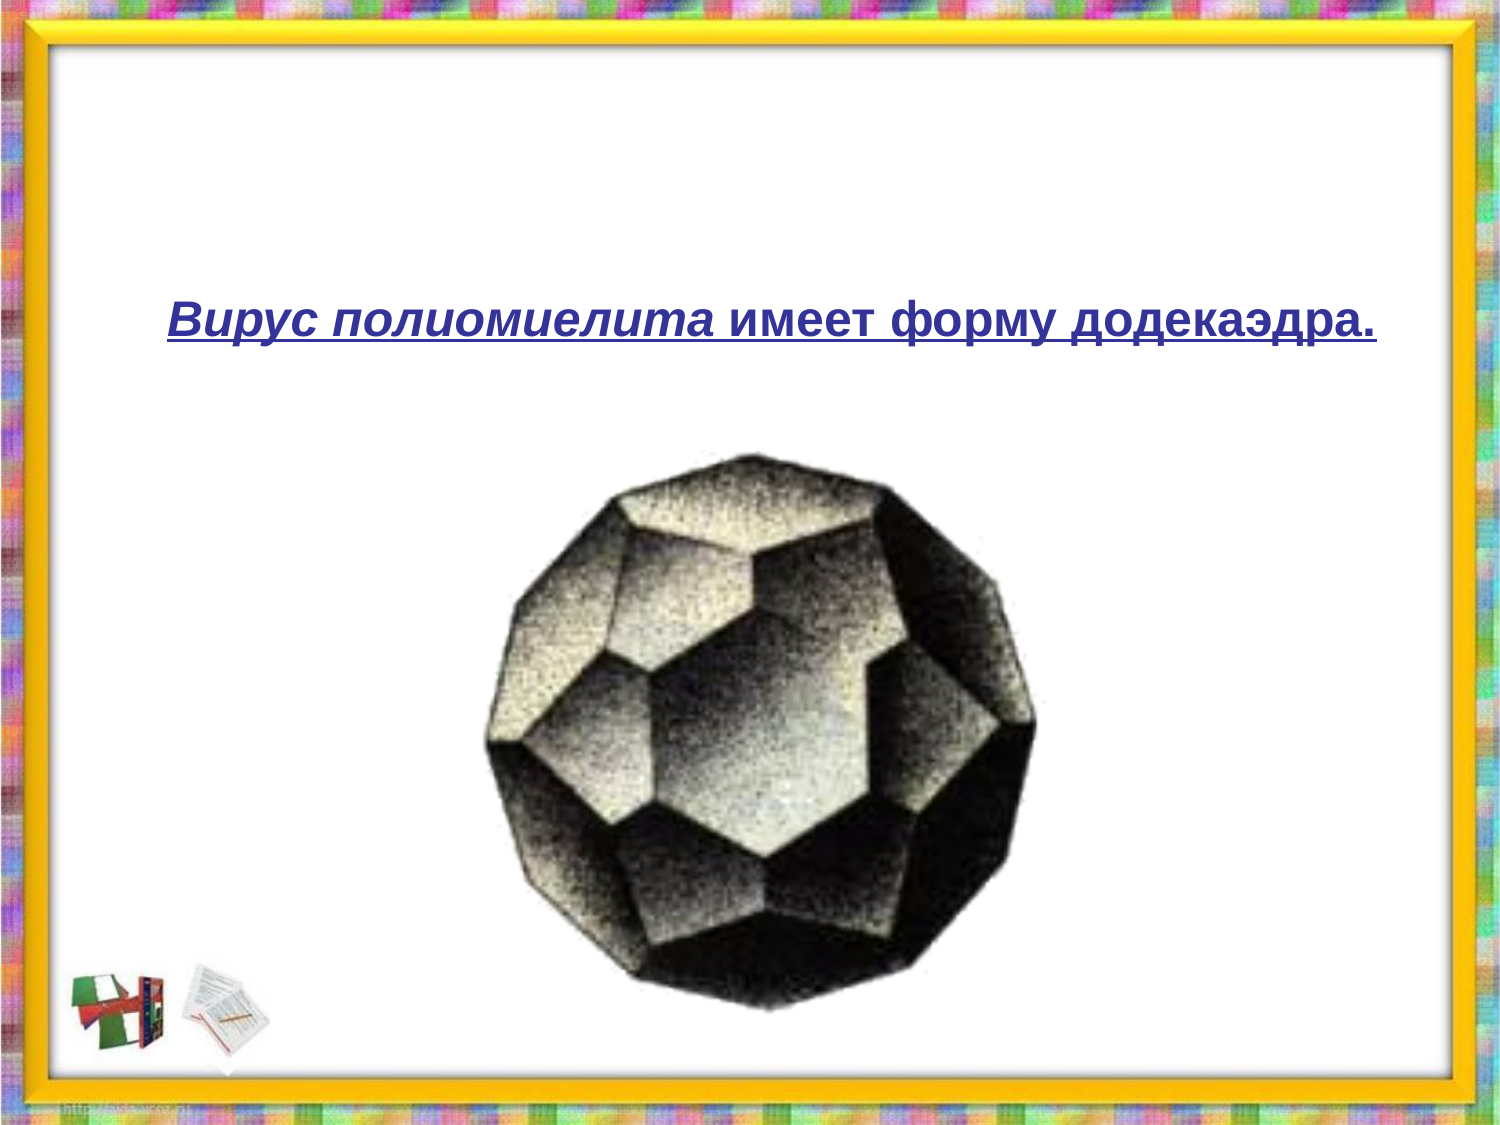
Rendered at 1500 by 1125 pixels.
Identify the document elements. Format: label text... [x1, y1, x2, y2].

text_box Вирус полиомиелита имеет форму додекаэдра. [152, 278, 1392, 354]
picture [0, 0, 1500, 1125]
